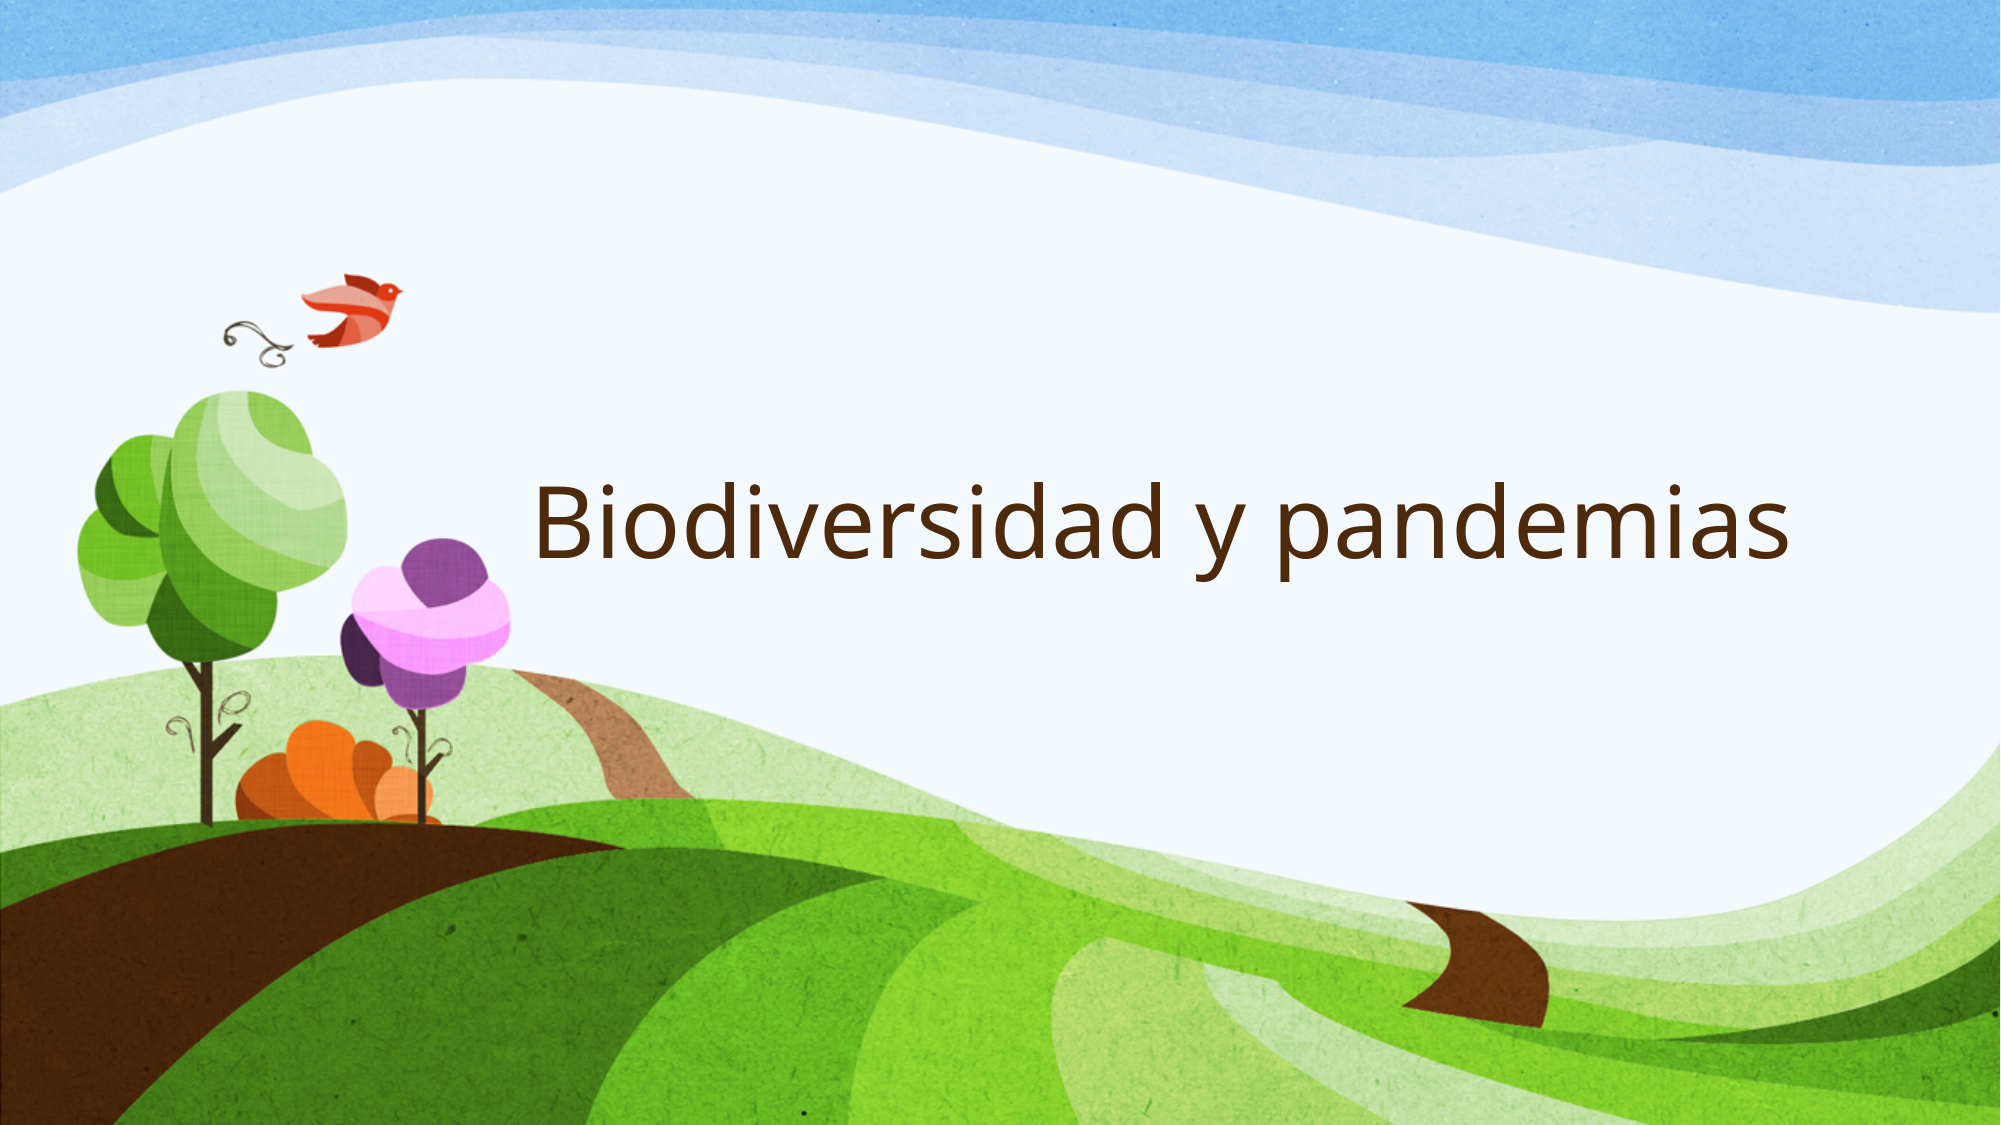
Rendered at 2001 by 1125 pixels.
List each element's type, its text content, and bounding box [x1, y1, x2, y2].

title Biodiversidad y pandemias [515, 287, 1931, 588]
picture [0, 0, 2001, 1125]
